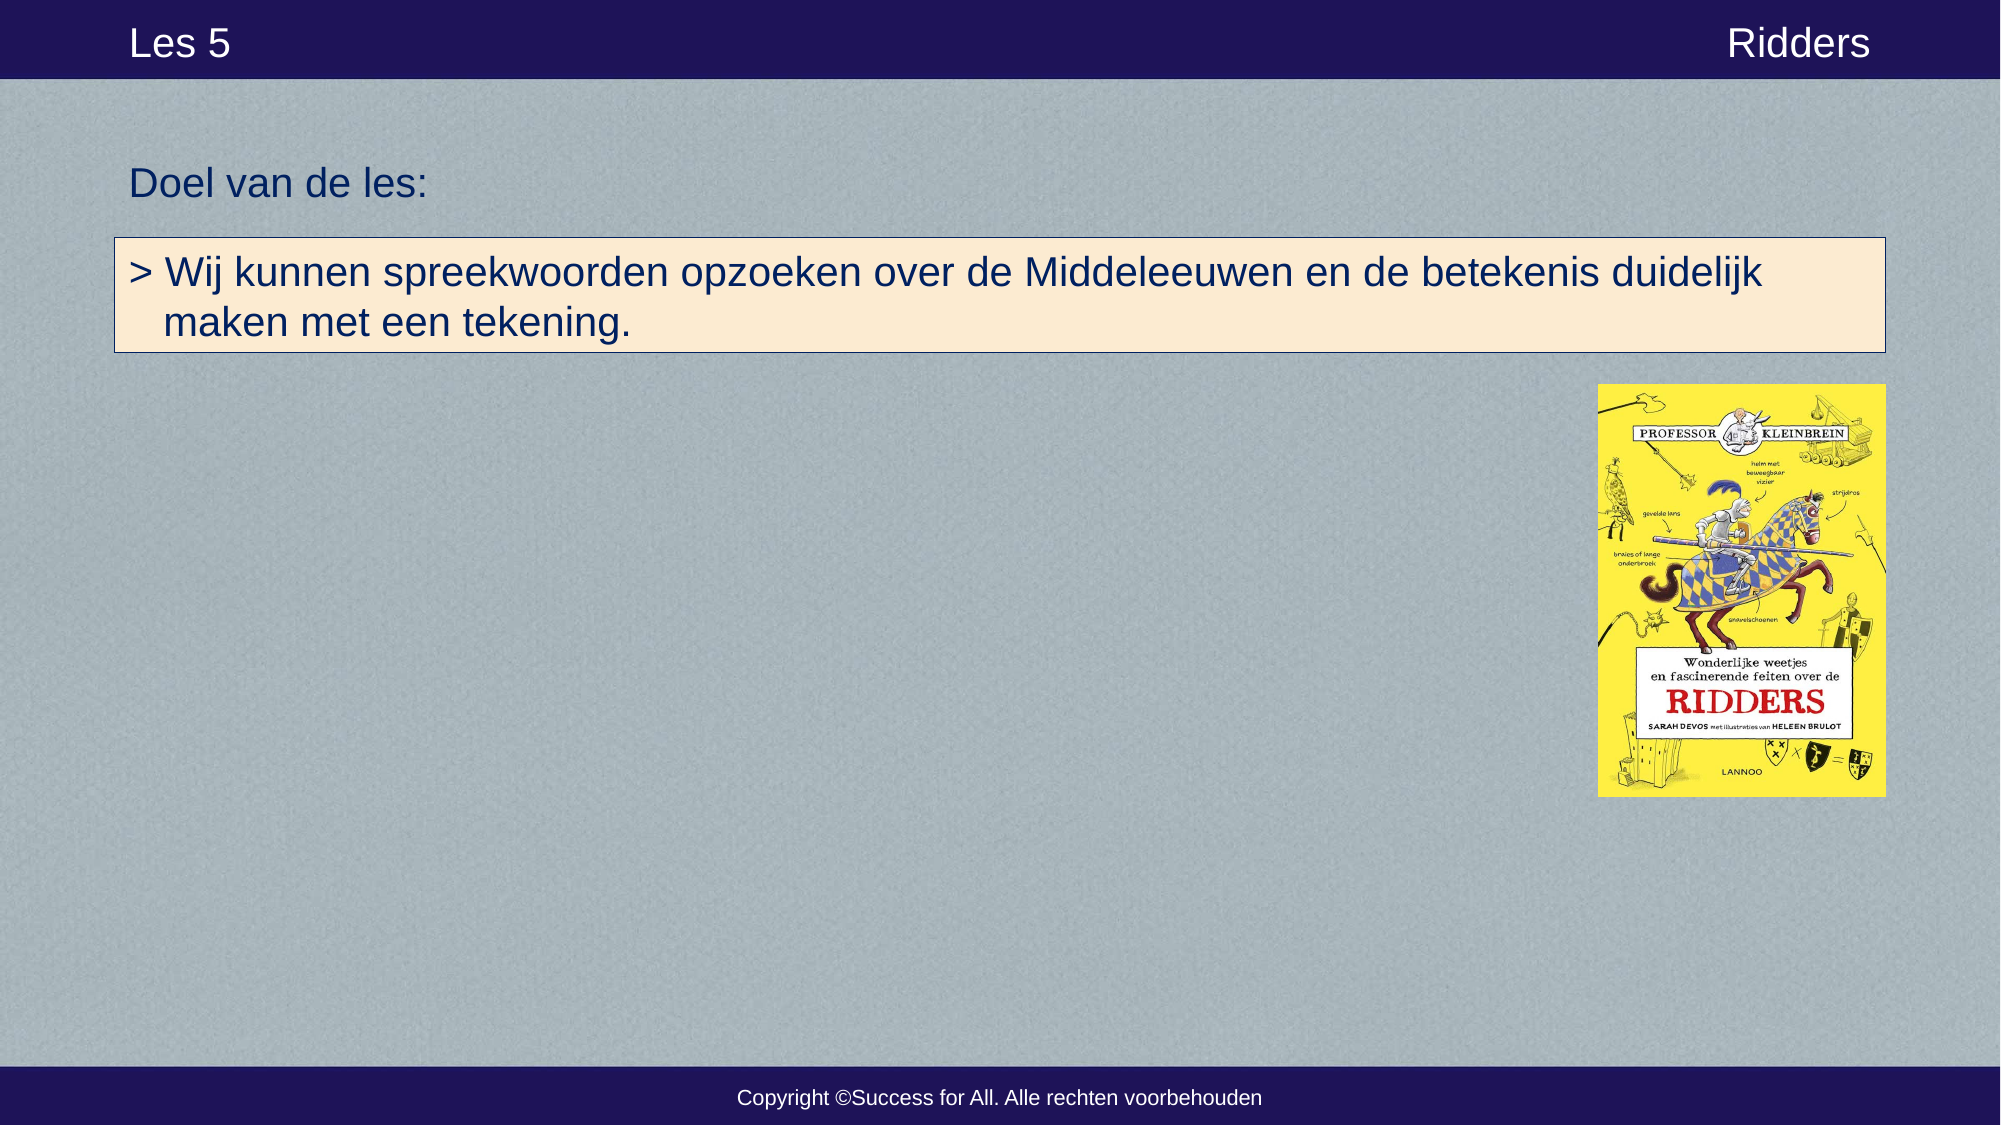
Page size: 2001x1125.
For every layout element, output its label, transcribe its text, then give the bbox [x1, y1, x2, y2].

text_box > Wij kunnen spreekwoorden opzoeken over de Middeleeuwen en de betekenis duidelijk maken met een tekening. [114, 237, 1886, 353]
text_box Les 5 [114, 8, 354, 73]
picture [0, 0, 2001, 1125]
text_box Doel van de les: [113, 148, 1635, 214]
text_box Ridders [999, 8, 1886, 73]
text_box Copyright ©Success for All. Alle rechten voorbehouden [0, 1076, 2000, 1125]
